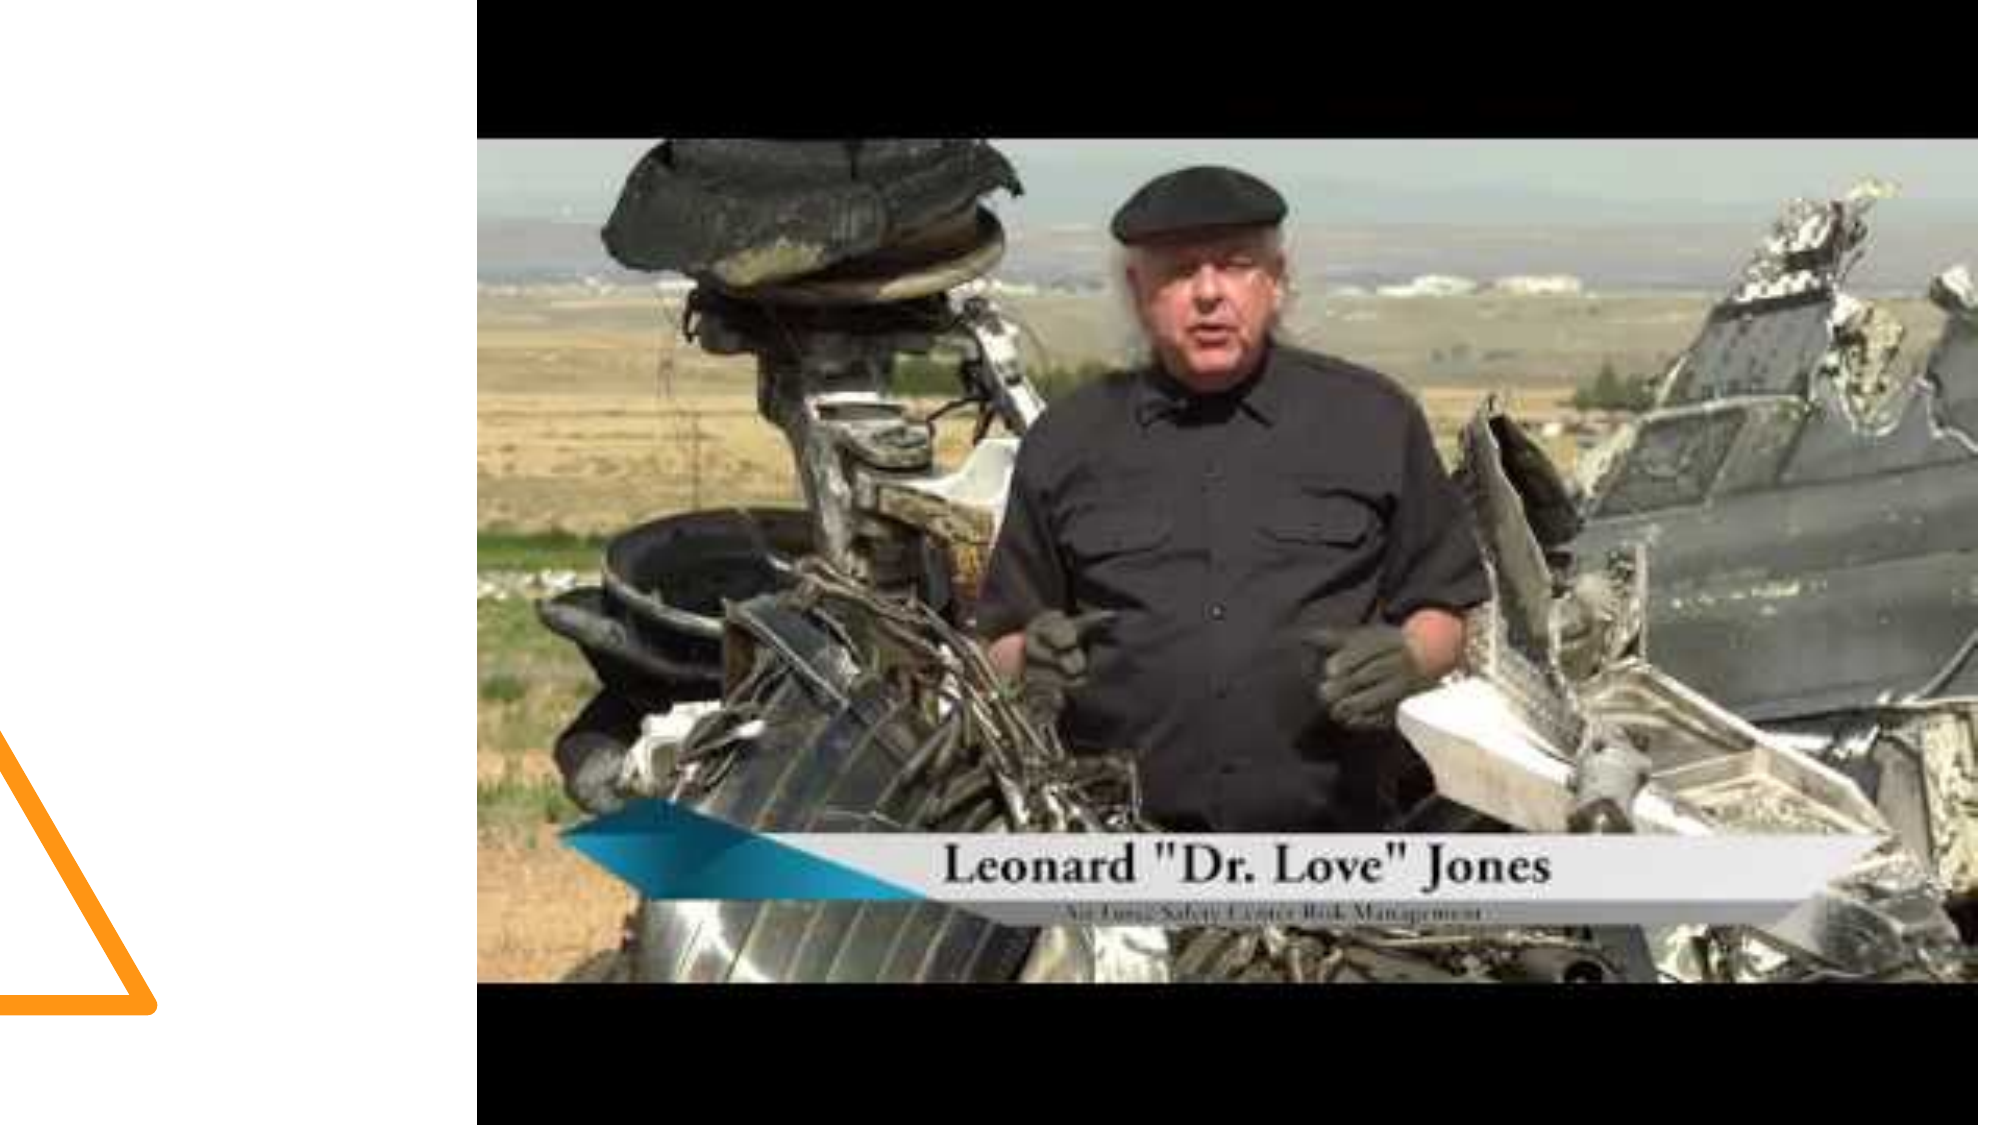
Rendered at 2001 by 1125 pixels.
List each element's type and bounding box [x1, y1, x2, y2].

picture [476, 0, 1978, 1125]
